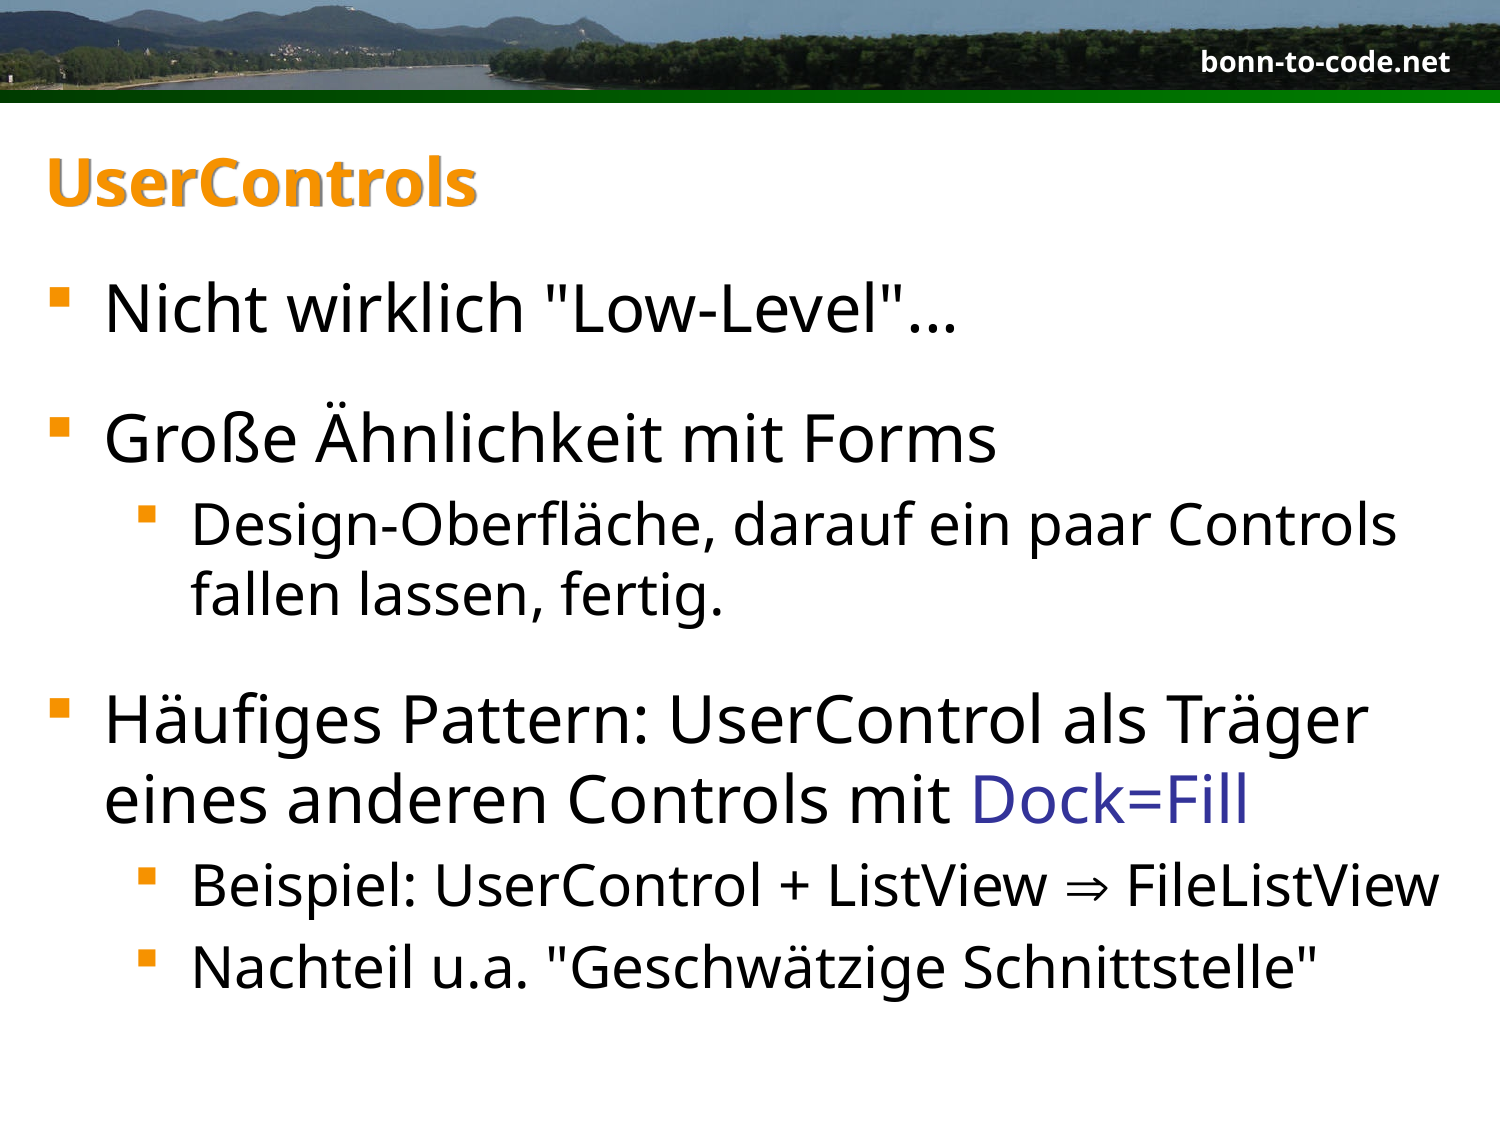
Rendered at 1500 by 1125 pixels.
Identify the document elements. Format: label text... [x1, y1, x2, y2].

list Nicht wirklich "Low-Level"... Große Ähnlichkeit mit Forms Design-Oberfläche, darauf ein paar Controls fallen lassen, fertig. Häufiges Pattern: UserControl als Träger eines anderen Controls mit Dock=Fill Beispiel: UserControl + ListView  FileListView Nachteil u.a. "Geschwätzige Schnittstelle" [29, 257, 1471, 1114]
picture [0, 0, 1500, 90]
title UserControls [29, 101, 1471, 257]
